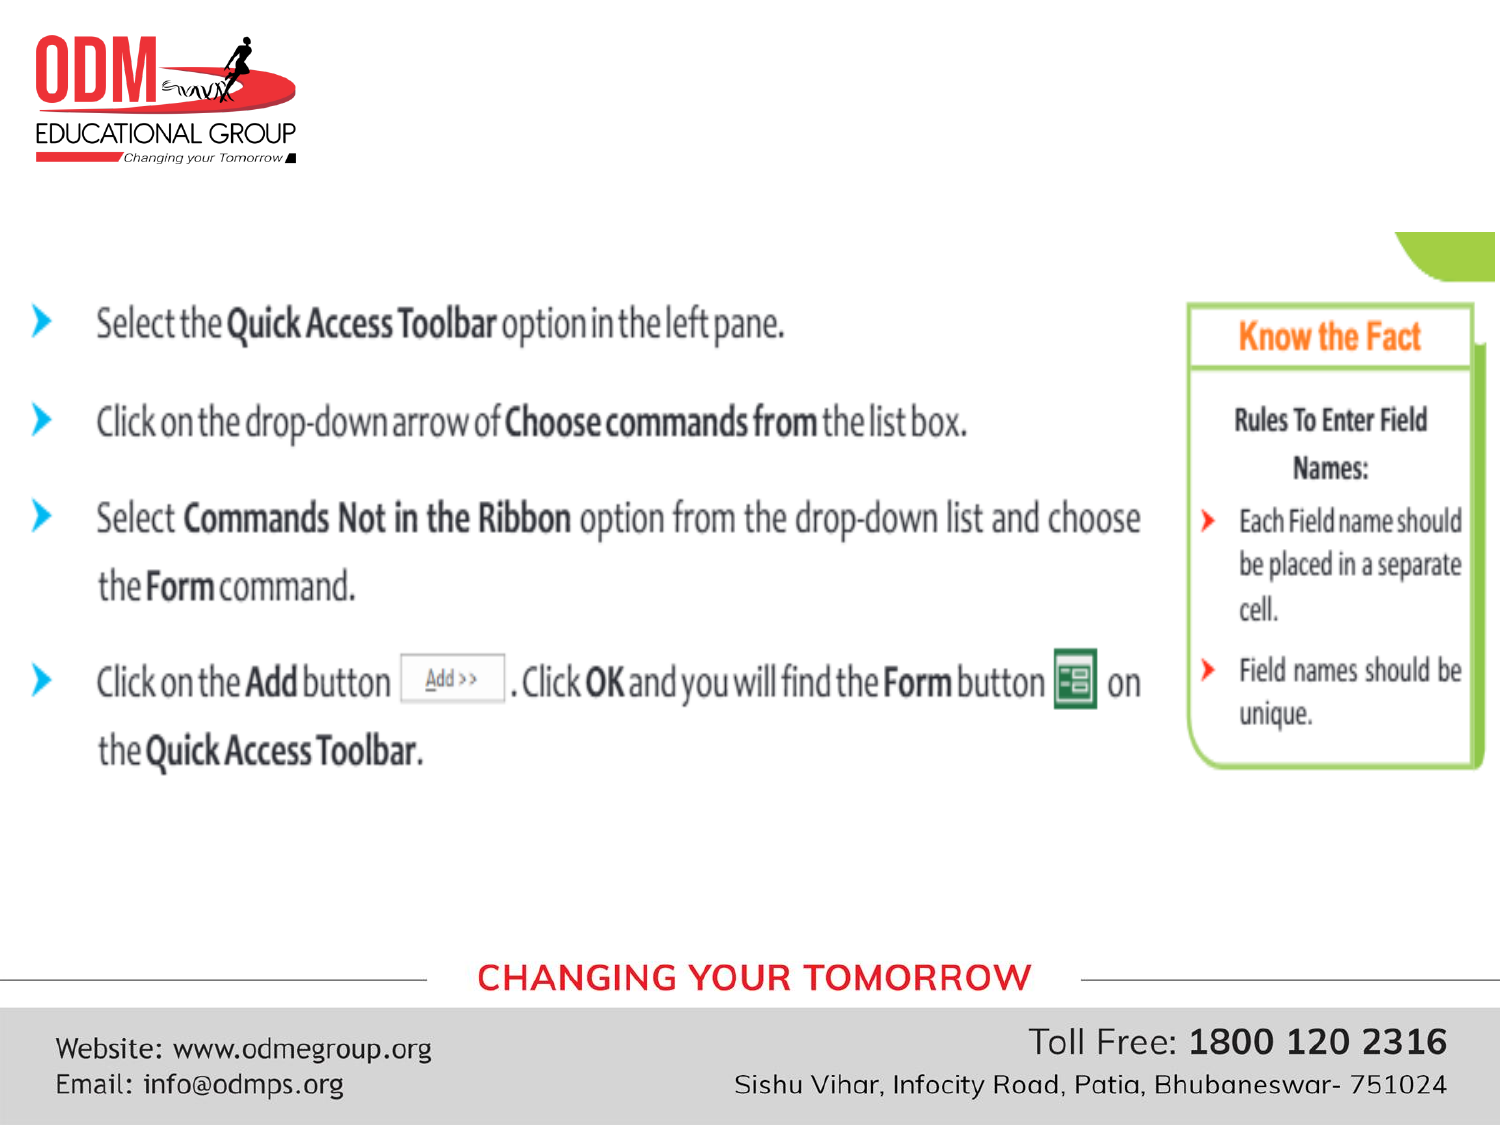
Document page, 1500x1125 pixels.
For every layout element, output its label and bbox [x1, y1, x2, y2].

picture [36, 35, 296, 164]
picture [15, 232, 1495, 811]
picture [0, 900, 1500, 1125]
